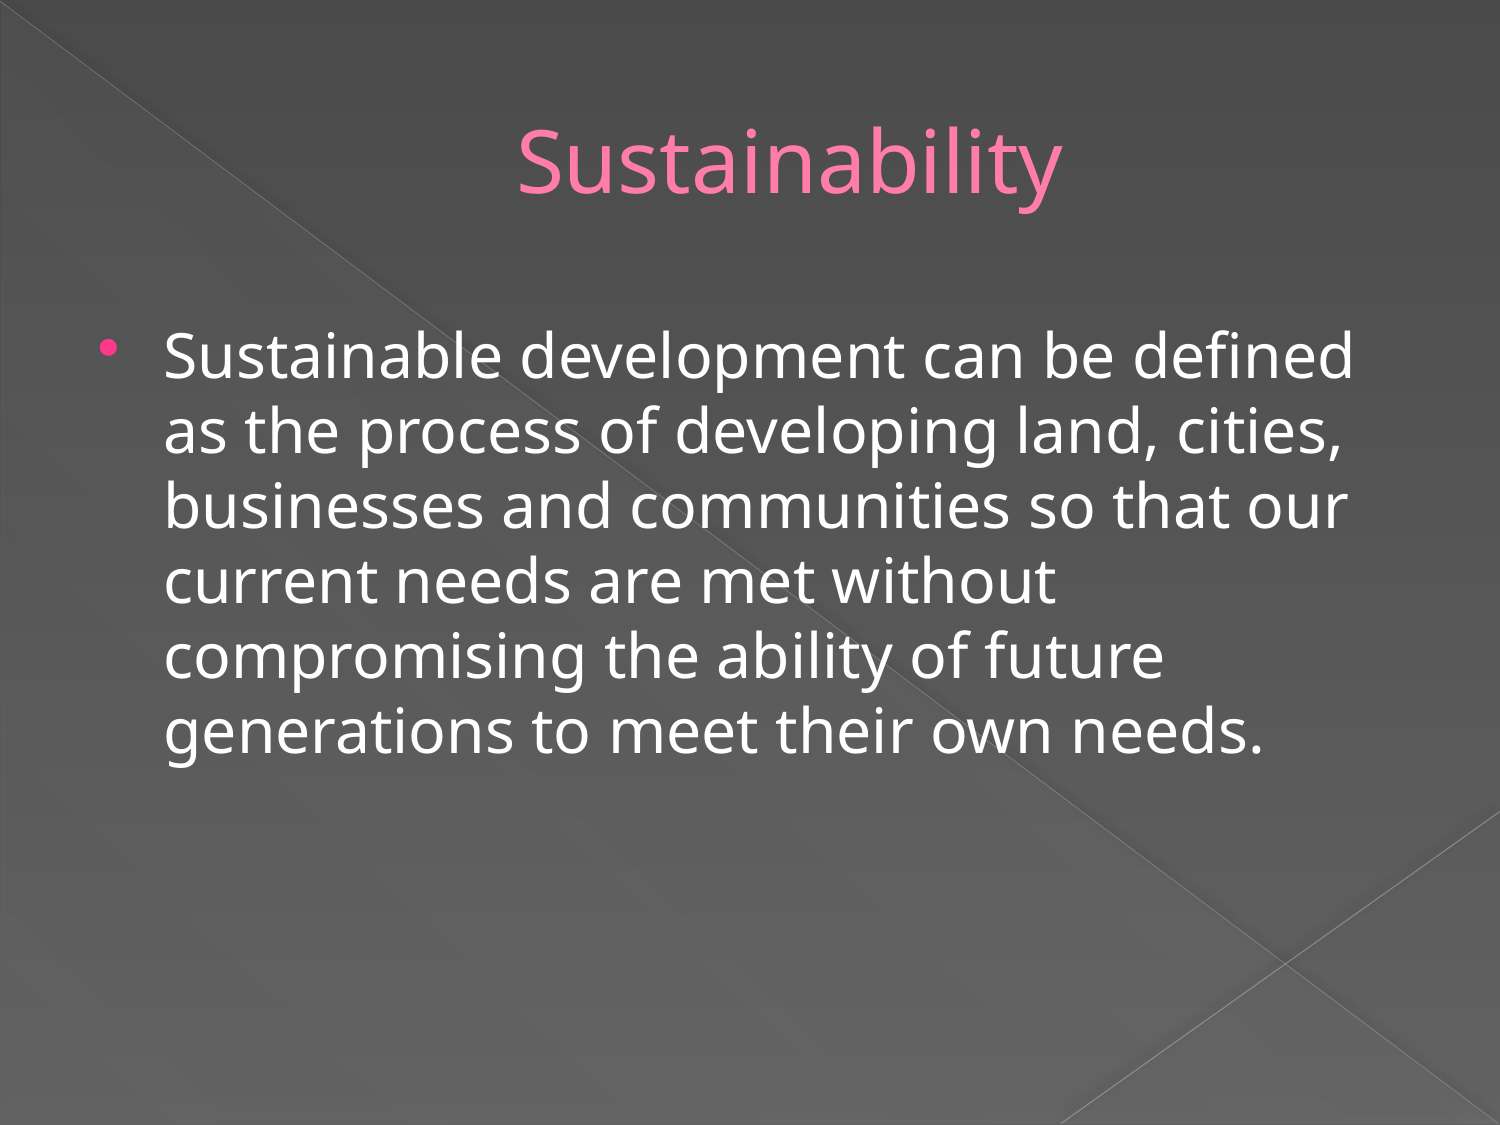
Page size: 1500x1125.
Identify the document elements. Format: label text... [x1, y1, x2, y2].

list Sustainable development can be defined as the process of developing land, cities, businesses and communities so that our current needs are met without compromising the ability of future generations to meet their own needs. [75, 308, 1425, 1059]
title Sustainability [75, 43, 1425, 274]
